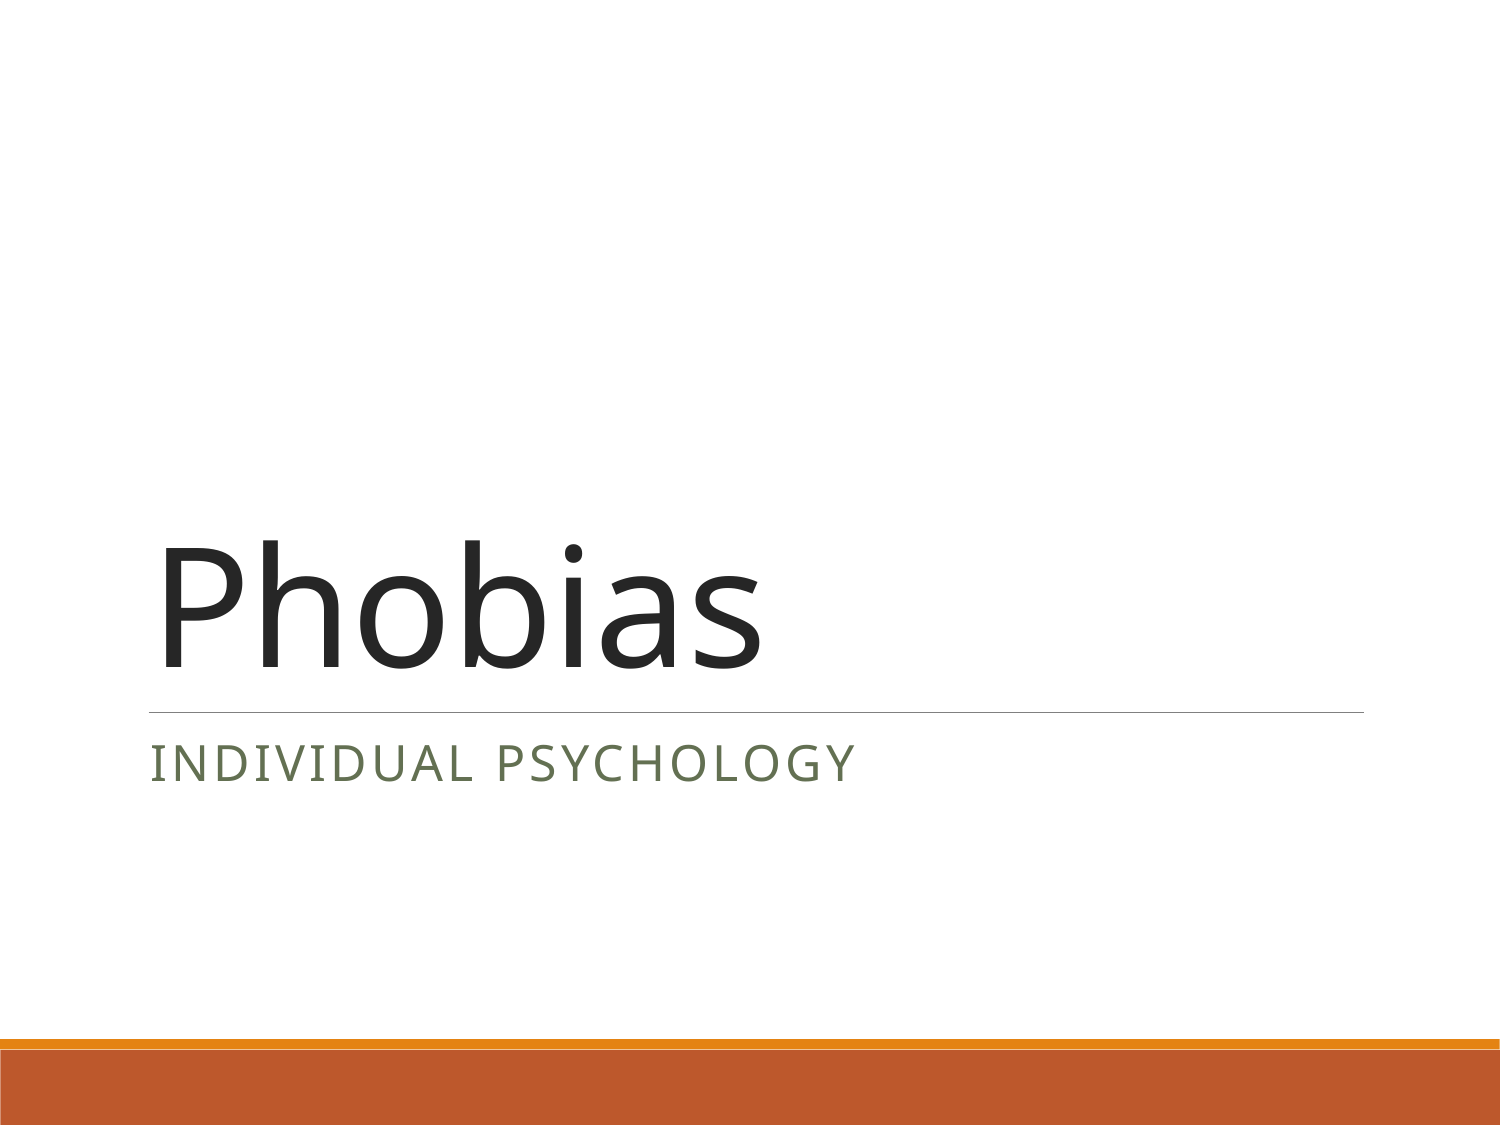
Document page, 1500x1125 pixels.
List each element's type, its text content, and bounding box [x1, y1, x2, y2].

title Phobias [135, 124, 1373, 710]
subtitle Individual psychology [135, 730, 1373, 919]
